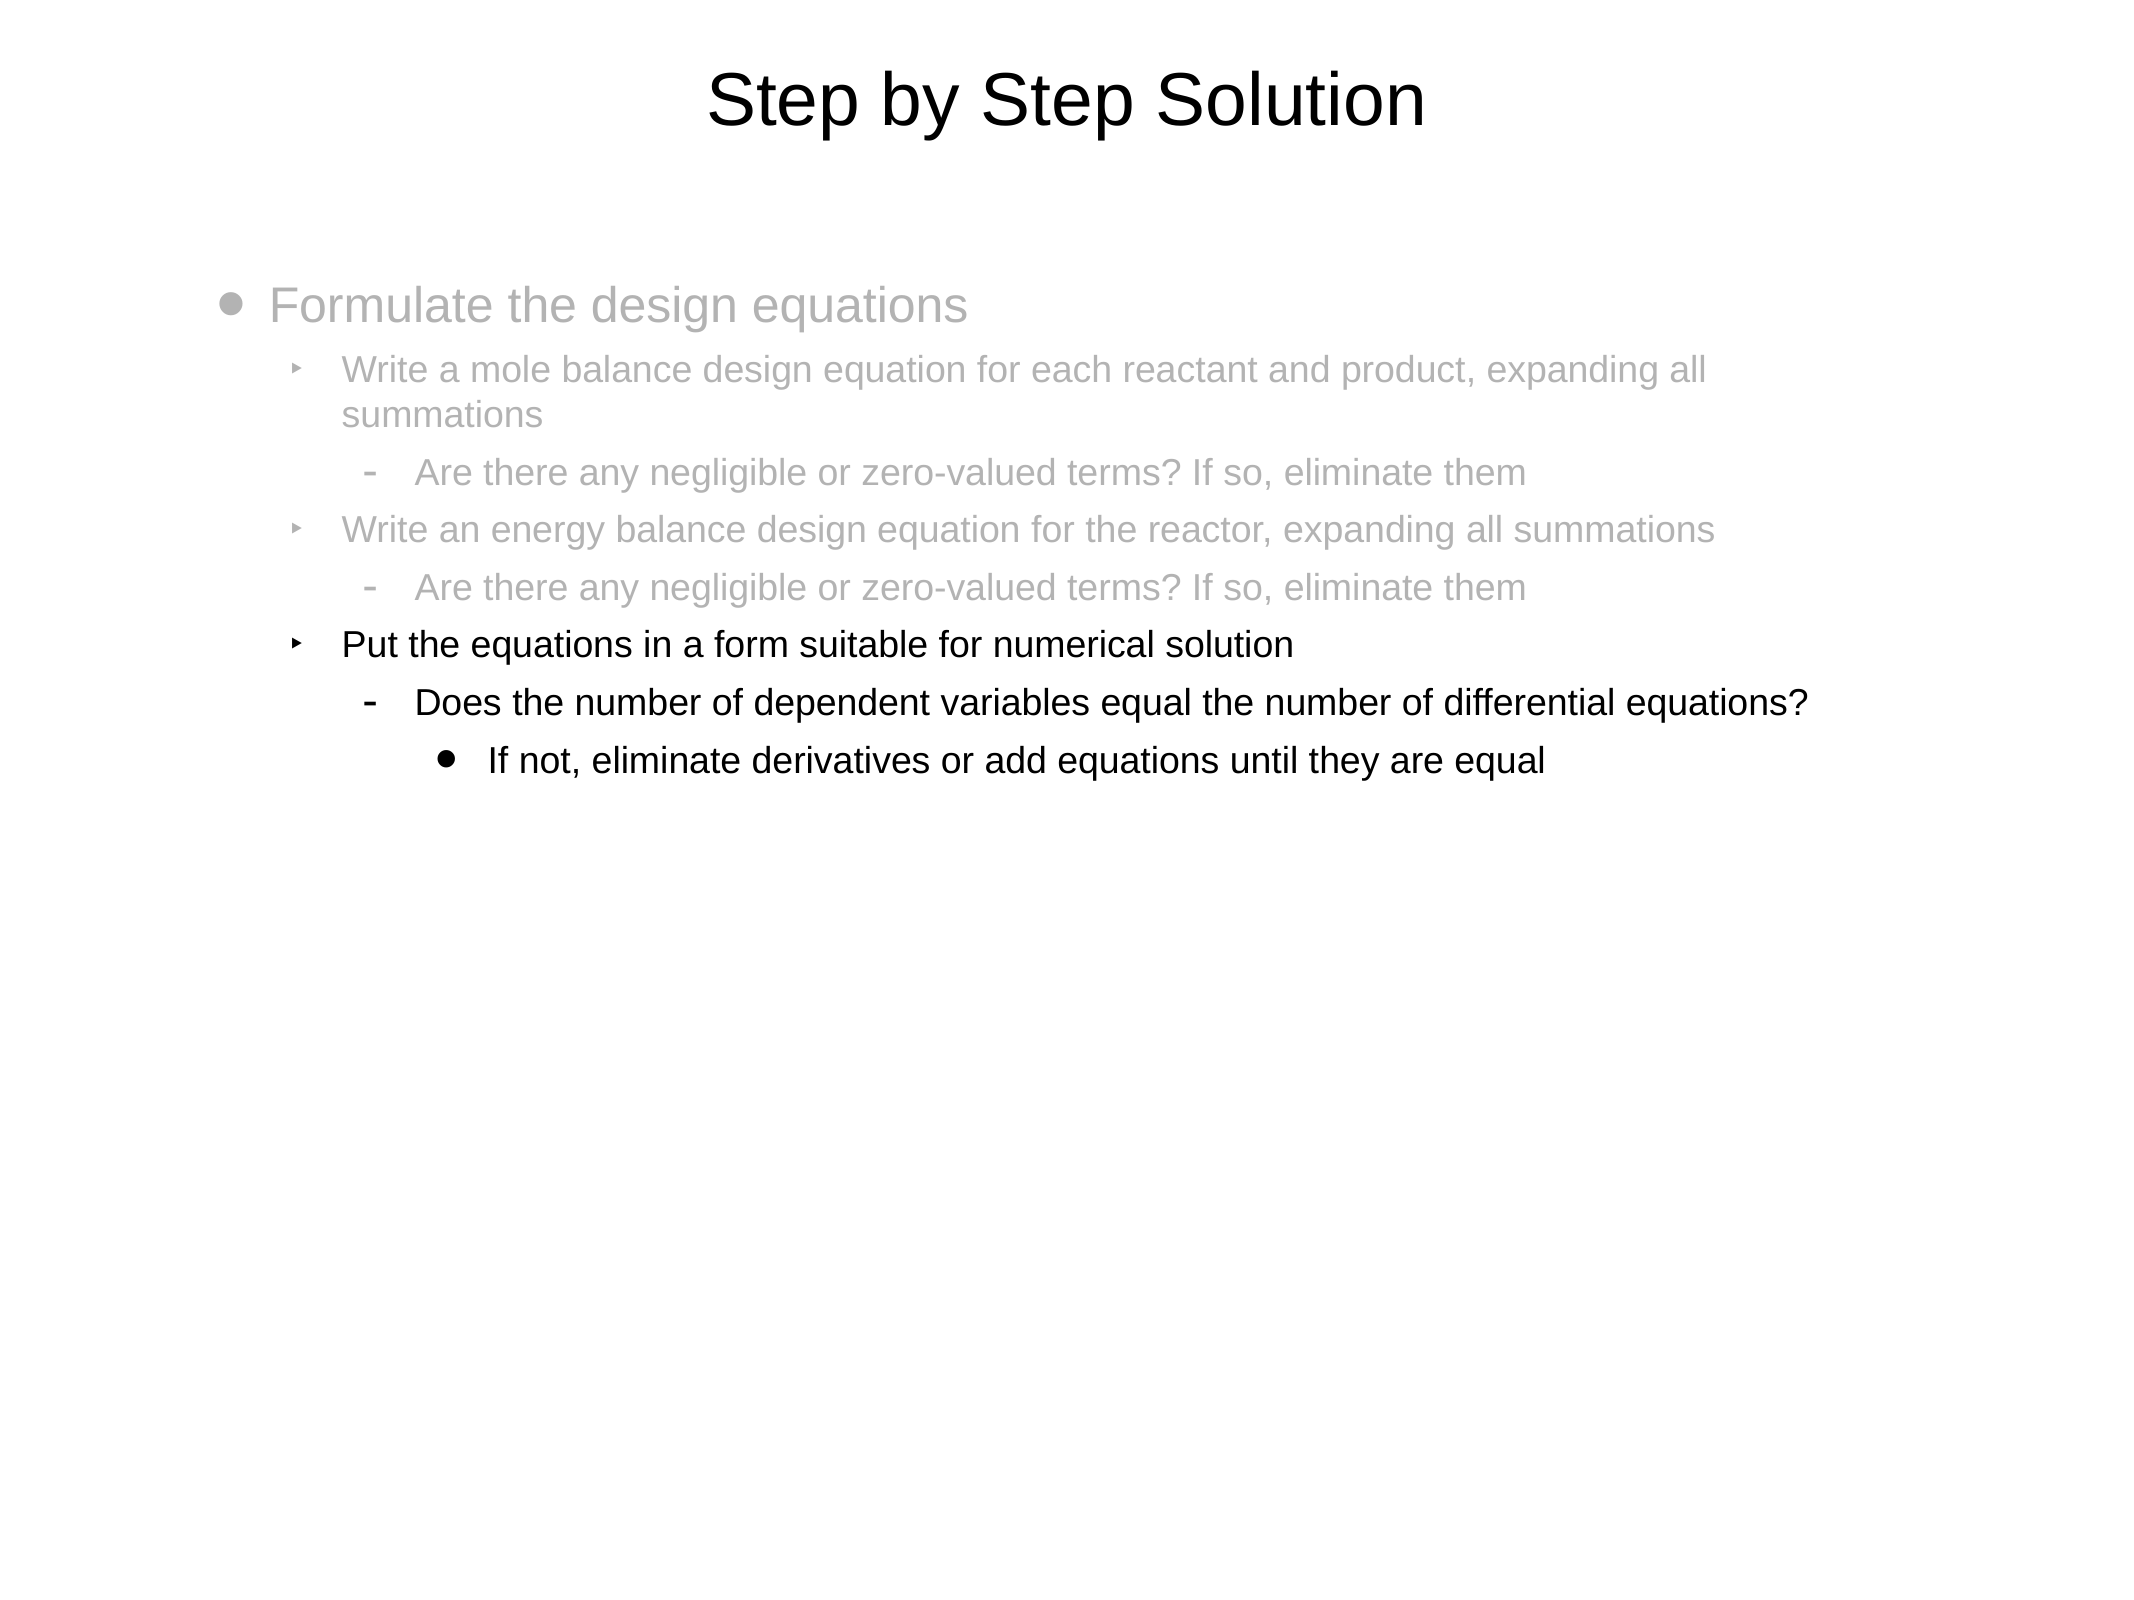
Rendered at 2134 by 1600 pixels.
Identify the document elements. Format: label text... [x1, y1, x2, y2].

list Formulate the design equations Write a mole balance design equation for each reactant and product, expanding all summations Are there any negligible or zero-valued terms? If so, eliminate them Write an energy balance design equation for the reactor, expanding all summations Are there any negligible or zero-valued terms? If so, eliminate them Put the equations in a form suitable for numerical solution Does the number of dependent variables equal the number of differential equations? If not, eliminate derivatives or add equations until they are equal [208, 264, 1925, 1463]
title Step by Step Solution [208, 41, 1925, 250]
